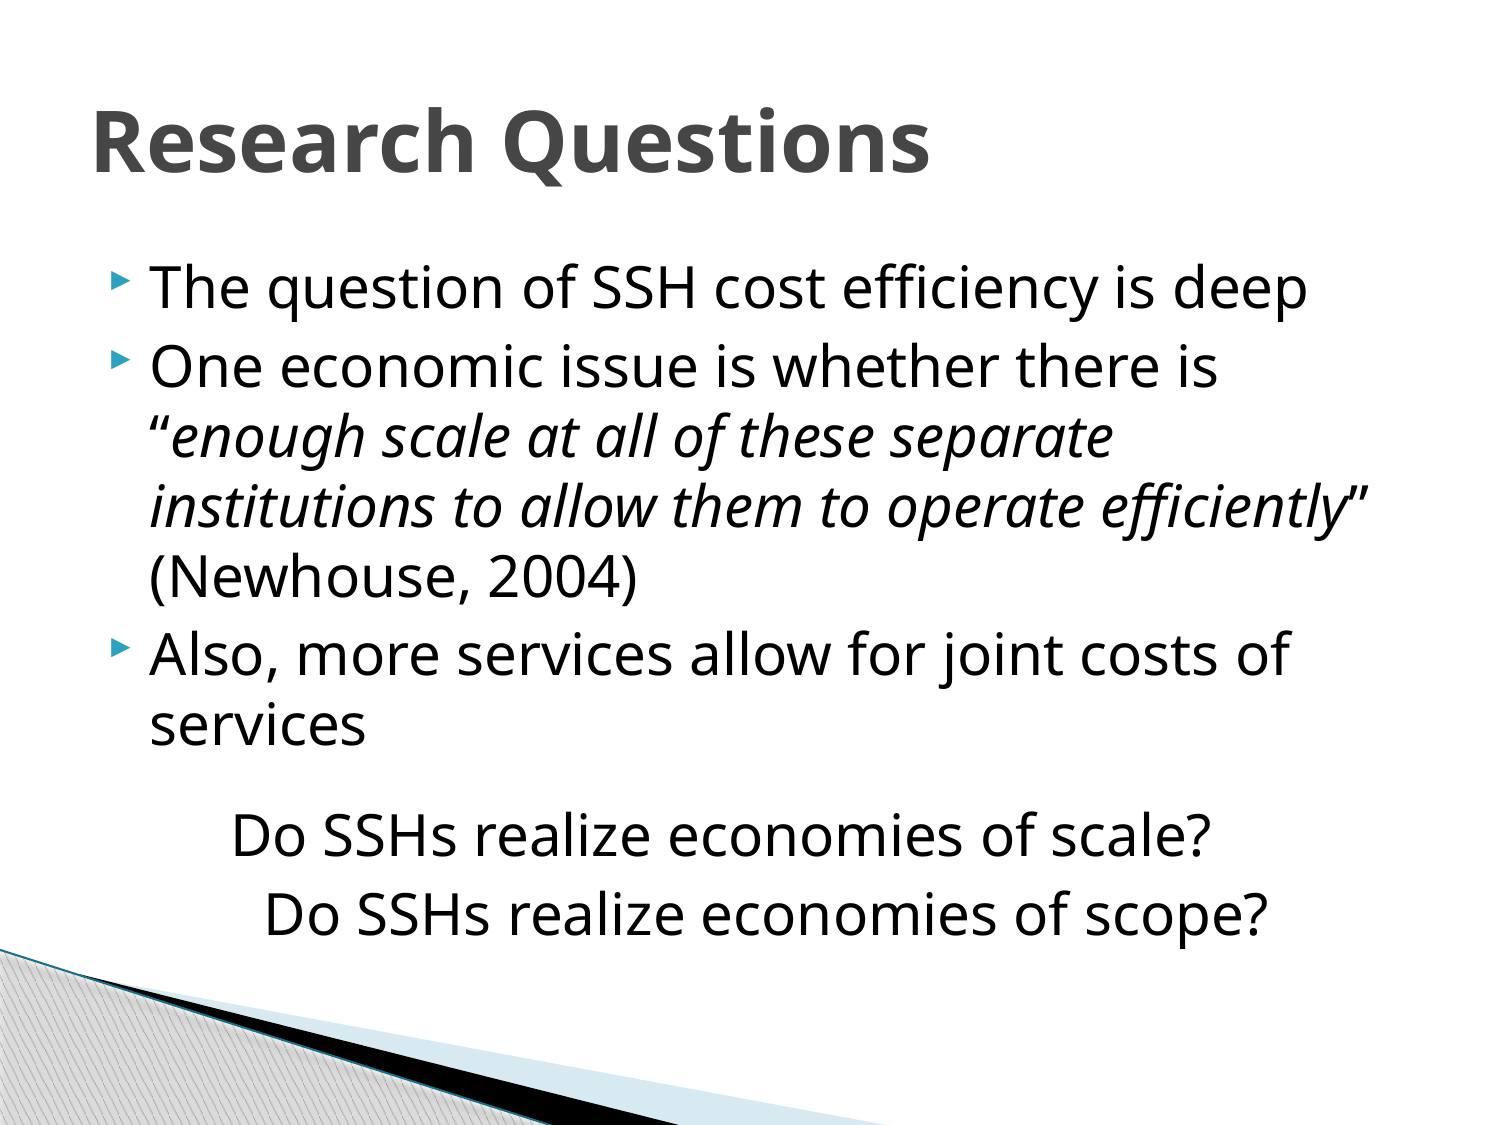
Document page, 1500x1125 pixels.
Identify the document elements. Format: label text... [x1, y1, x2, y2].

title Research Questions [75, 45, 1425, 233]
list The question of SSH cost efficiency is deep One economic issue is whether there is “enough scale at all of these separate institutions to allow them to operate efficiently” (Newhouse, 2004) Also, more services allow for joint costs of services Do SSHs realize economies of scale? Do SSHs realize economies of scope? [75, 242, 1425, 986]
